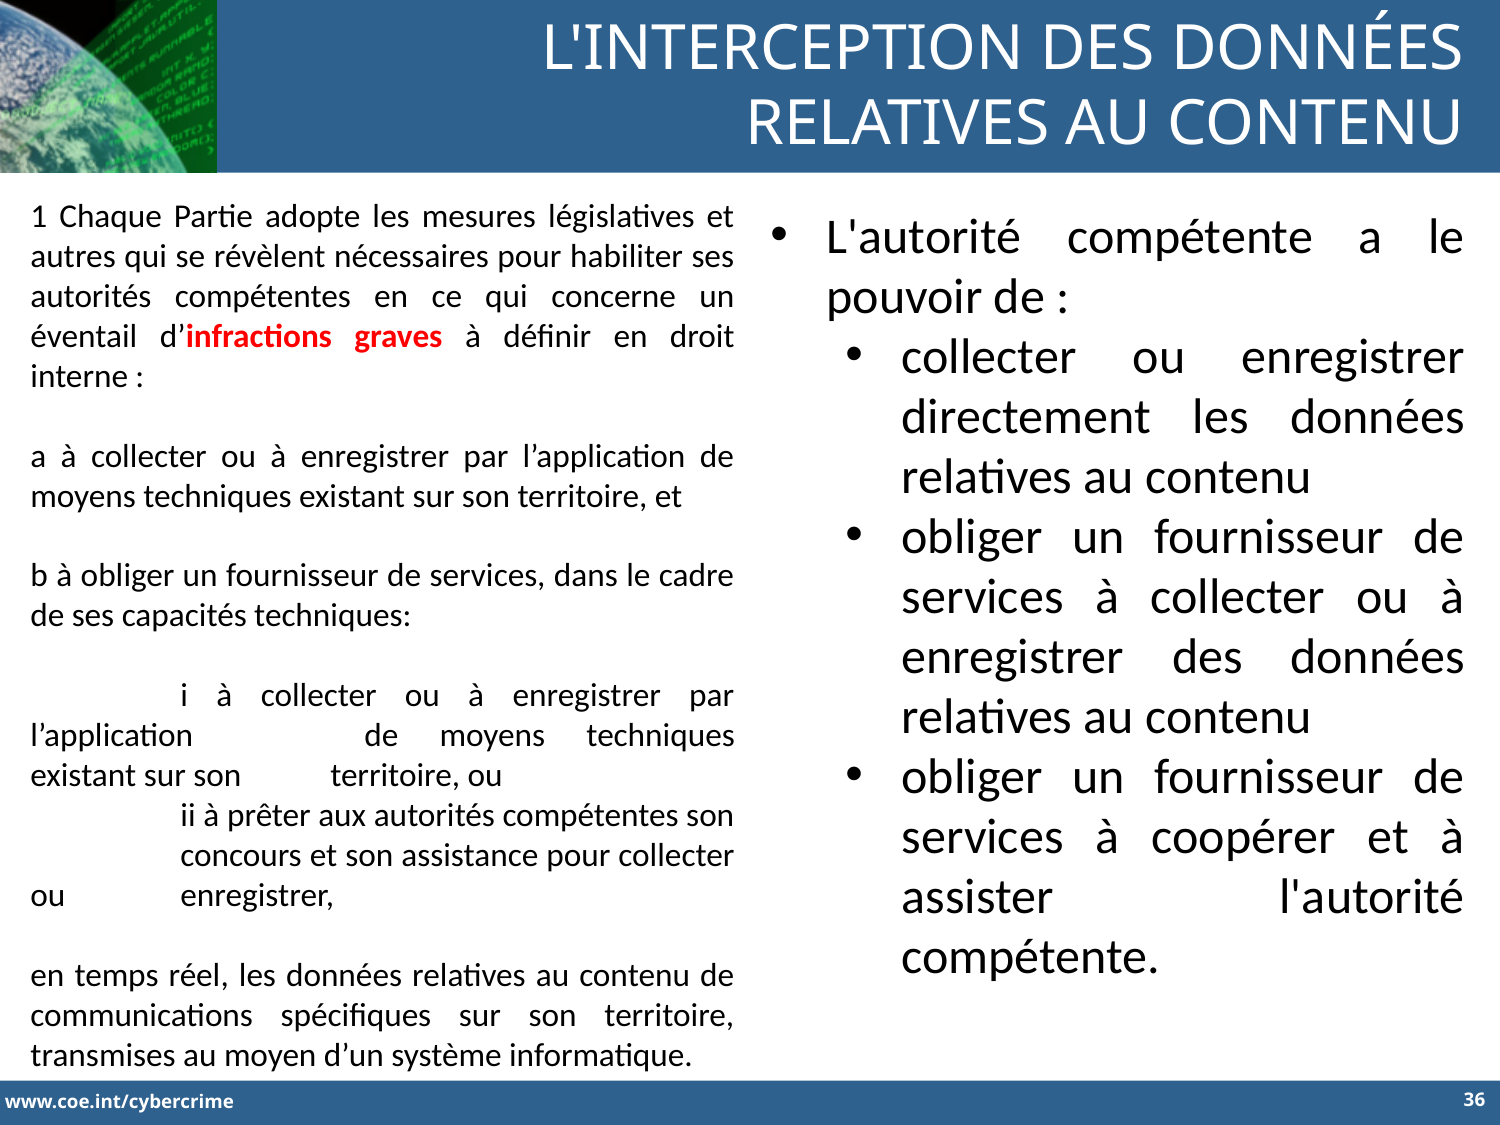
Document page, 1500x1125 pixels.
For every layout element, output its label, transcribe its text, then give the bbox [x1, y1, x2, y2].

text_box L'autorité compétente a le pouvoir de : collecter ou enregistrer directement les données relatives au contenu obliger un fournisseur de services à collecter ou à enregistrer des données relatives au contenu obliger un fournisseur de services à coopérer et à assister l'autorité compétente. [755, 196, 1480, 991]
picture [0, 0, 217, 173]
text_box L'INTERCEPTION DES DONNÉES RELATIVES AU CONTENU [227, 0, 1480, 165]
text_box 1 Chaque Partie adopte les mesures législatives et autres qui se révèlent nécessaires pour habiliter ses autorités compétentes en ce qui concerne un éventail d’infractions graves à définir en droit interne : a à collecter ou à enregistrer par l’application de moyens techniques existant sur son territoire, et b à obliger un fournisseur de services, dans le cadre de ses capacités techniques: i à collecter ou à enregistrer par l’application de moyens techniques existant sur son territoire, ou ii à prêter aux autorités compétentes son concours et son assistance pour collecter ou enregistrer, en temps réel, les données relatives au contenu de communications spécifiques sur son territoire, transmises au moyen d’un système informatique. [15, 186, 750, 1080]
